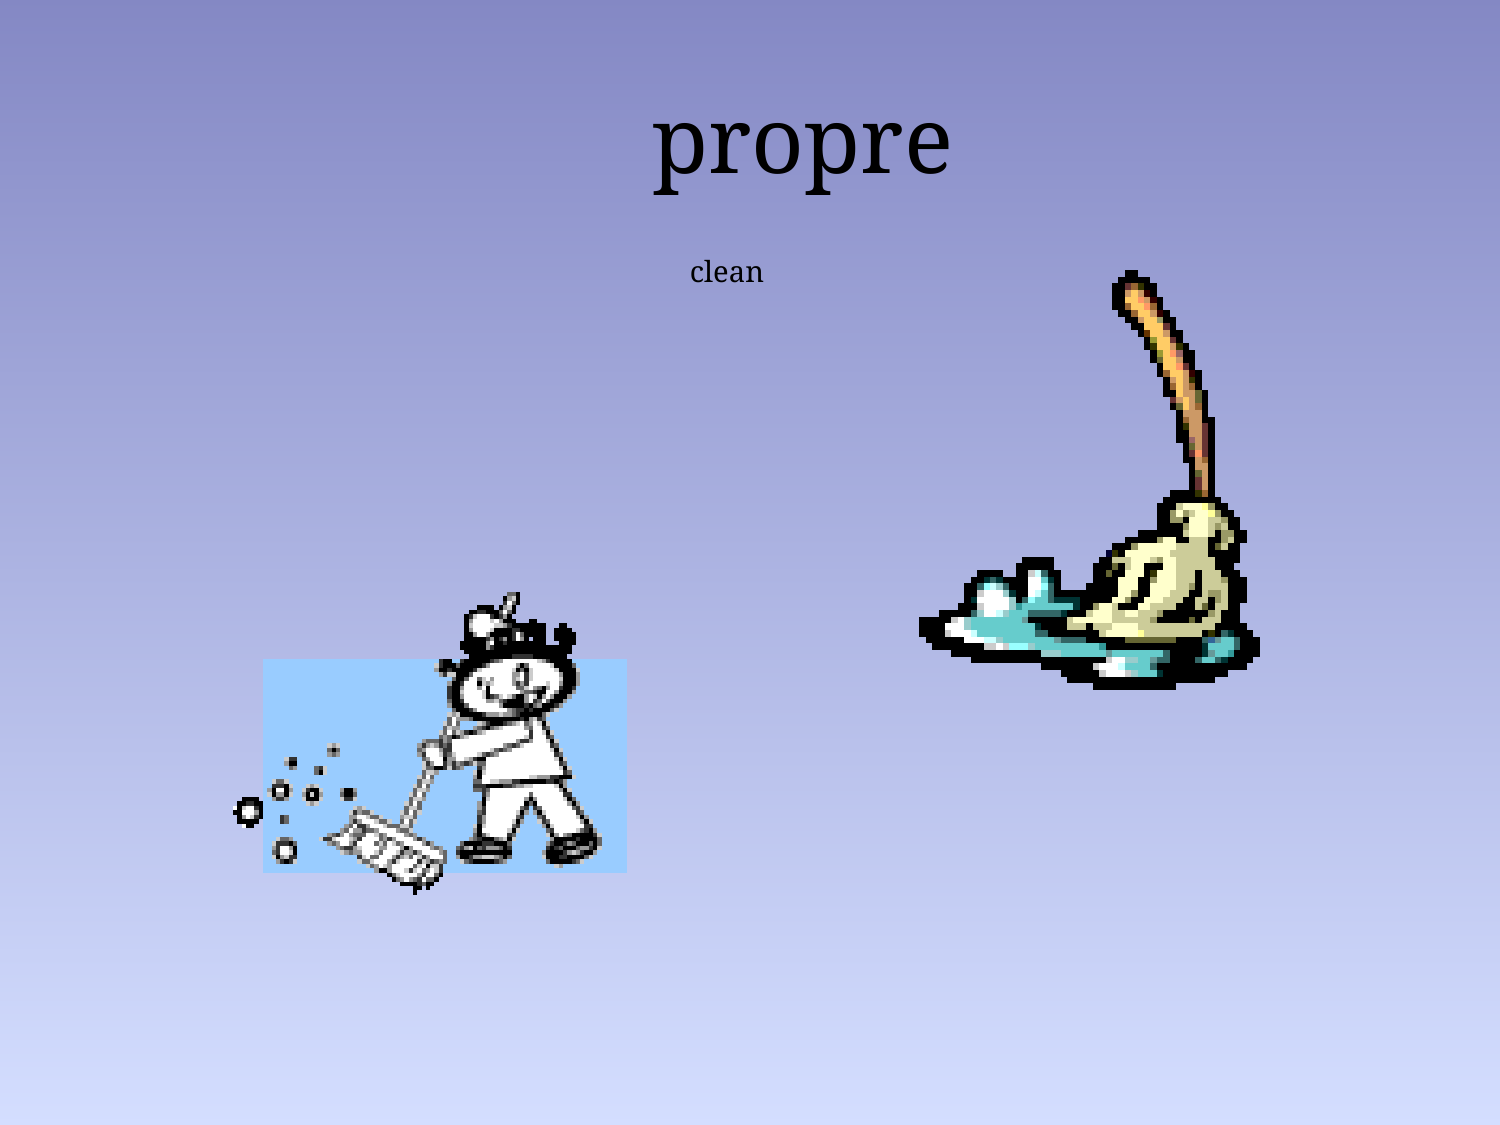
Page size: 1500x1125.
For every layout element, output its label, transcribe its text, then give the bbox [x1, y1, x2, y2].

text_box propre [637, 74, 1025, 200]
picture [212, 499, 676, 980]
picture [862, 237, 1274, 697]
text_box clean [675, 237, 788, 298]
